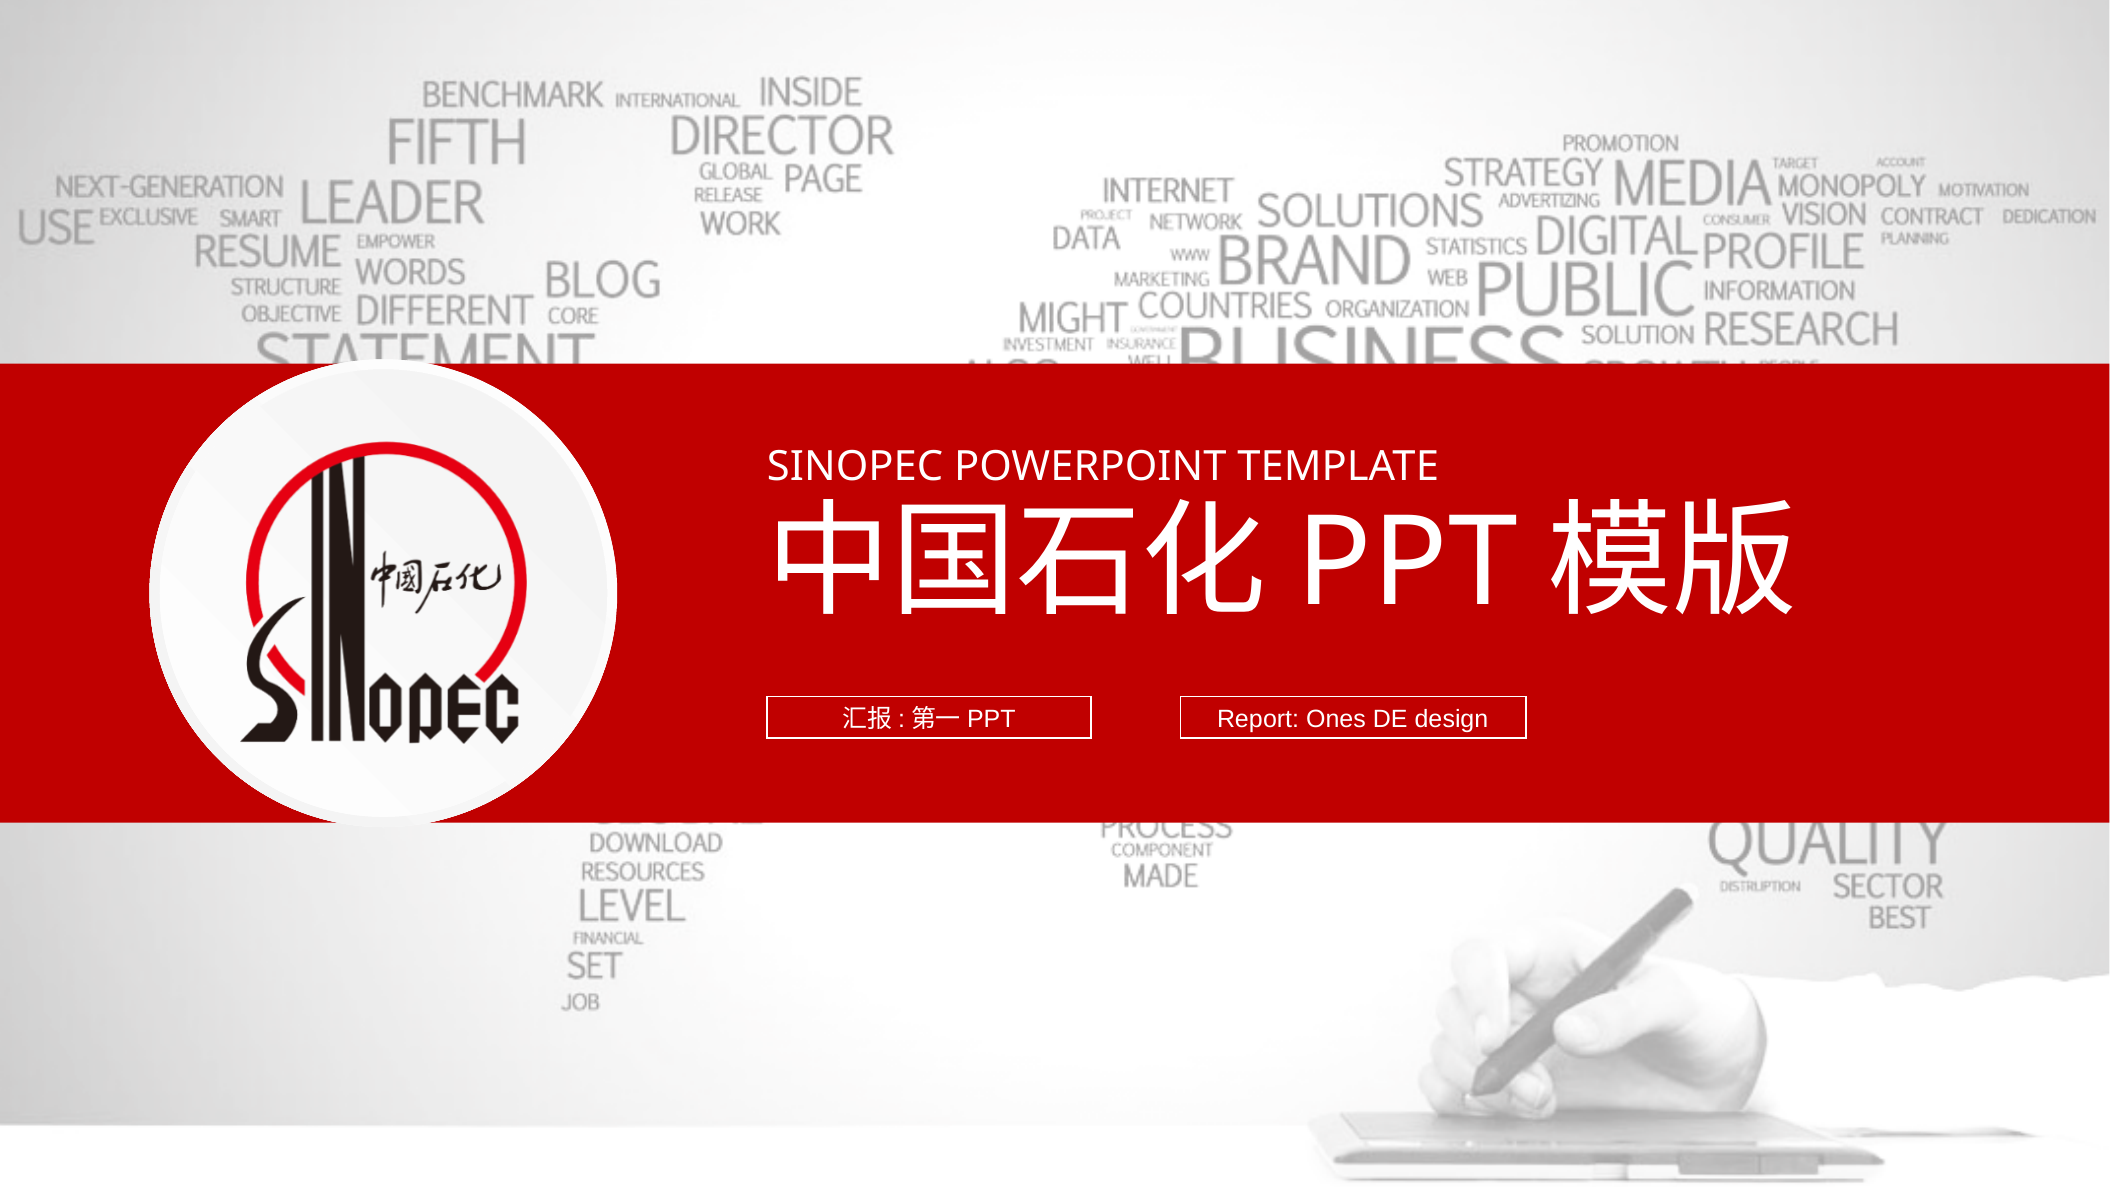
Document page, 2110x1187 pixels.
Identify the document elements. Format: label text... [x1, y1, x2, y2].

text_box [0, 824, 2110, 1187]
picture [229, 438, 538, 748]
text_box SINOPEC POWERPOINT TEMPLATE [766, 439, 1712, 490]
text_box 汇报:第一PPT [766, 696, 1091, 739]
text_box Report: Ones DE design [1180, 696, 1526, 739]
text_box [0, 0, 2110, 363]
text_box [149, 359, 618, 827]
text_box [618, 363, 2110, 824]
text_box [0, 363, 149, 824]
text_box 中国石化PPT模版 [766, 479, 1977, 630]
